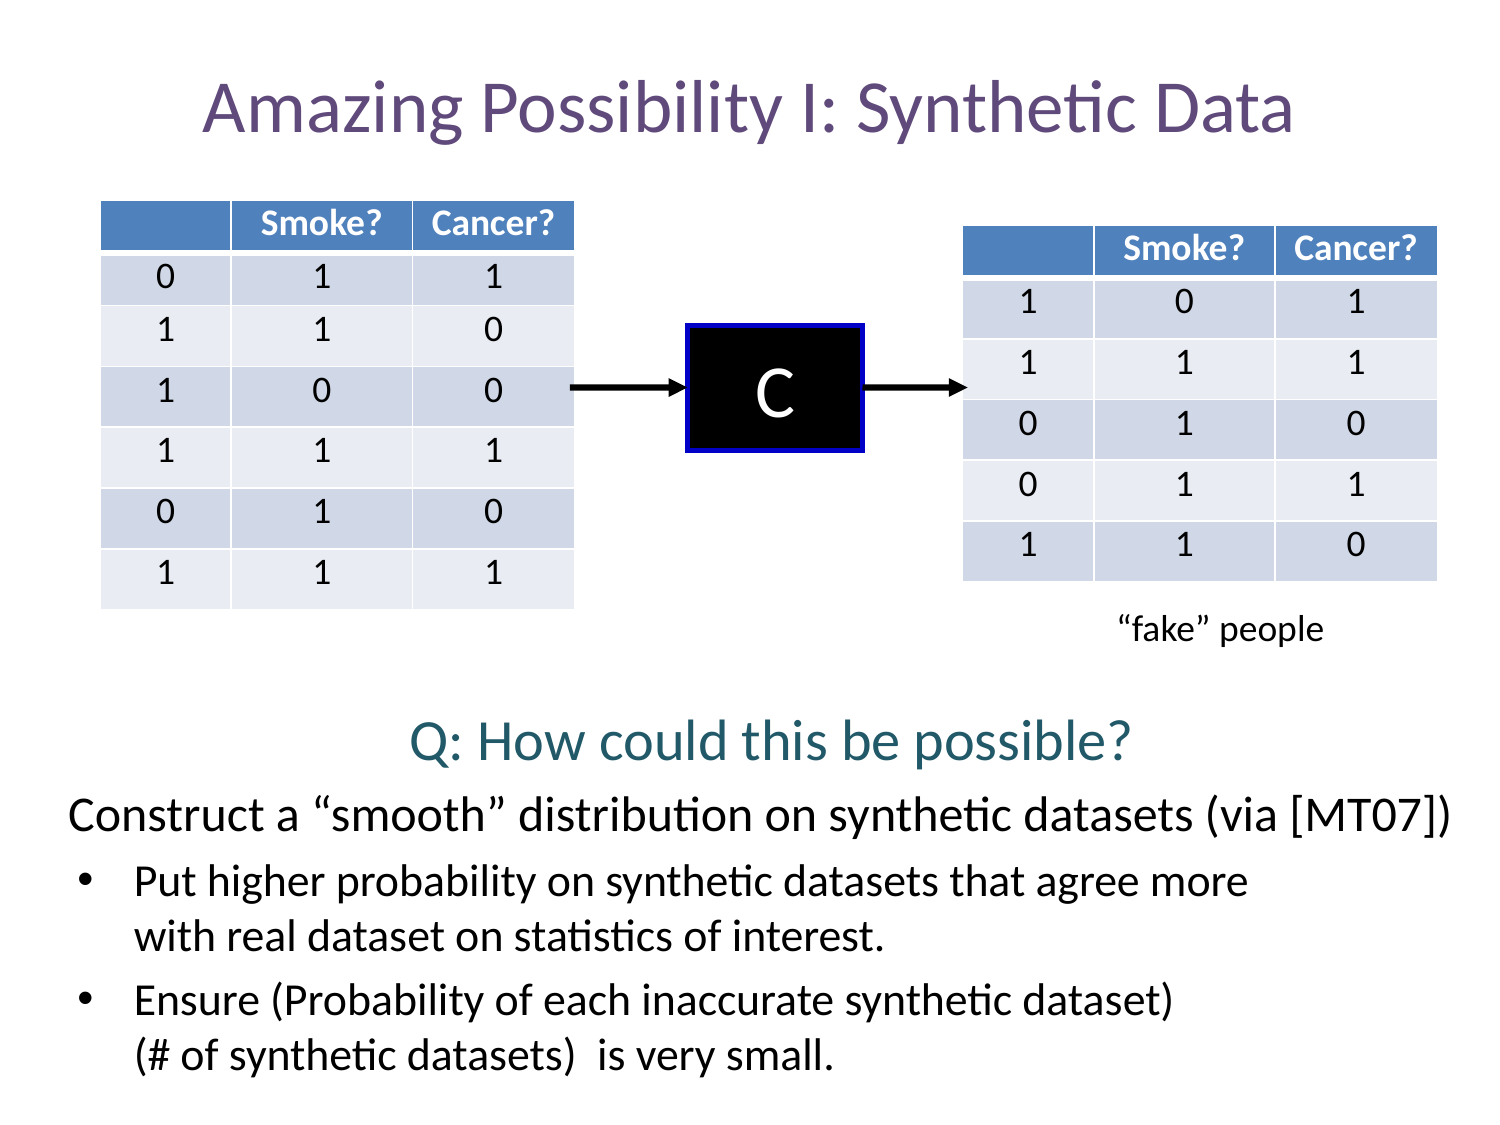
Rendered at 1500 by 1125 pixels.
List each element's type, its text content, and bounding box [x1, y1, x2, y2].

text_box [862, 381, 968, 394]
text_box “fake” people [1101, 596, 1340, 657]
title Amazing Possibility I: Synthetic Data [75, 24, 1425, 180]
text_box C [740, 335, 810, 441]
text_box [687, 325, 863, 451]
text_box [569, 381, 688, 394]
